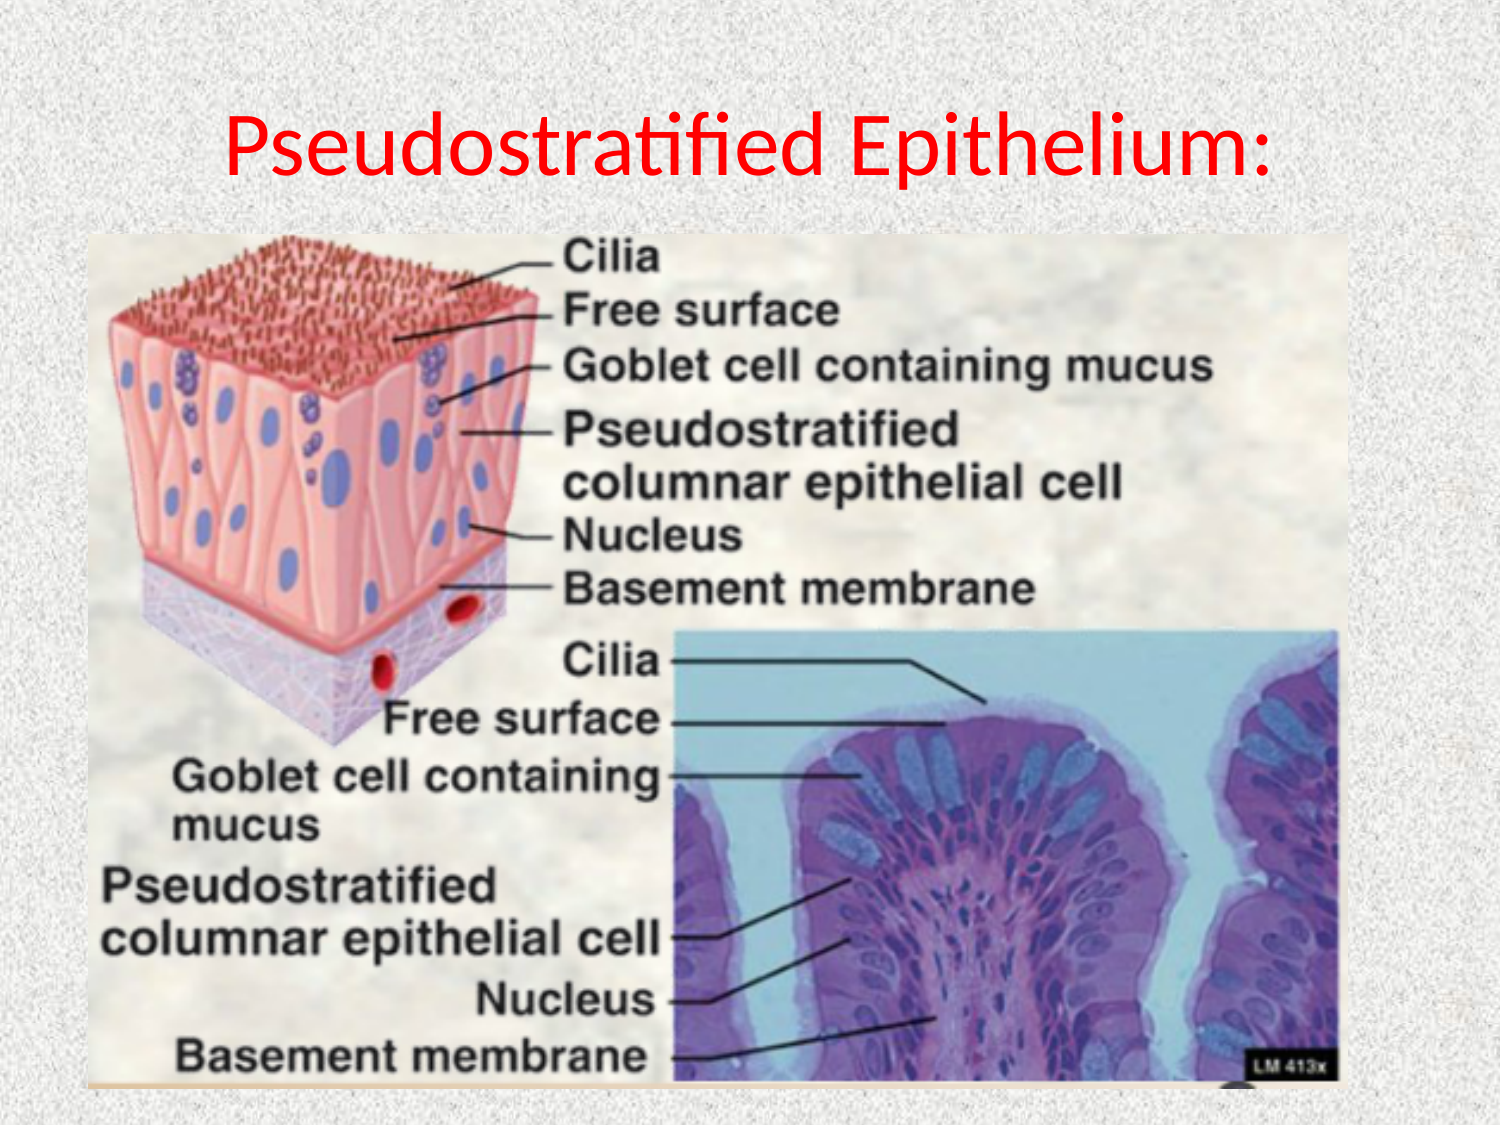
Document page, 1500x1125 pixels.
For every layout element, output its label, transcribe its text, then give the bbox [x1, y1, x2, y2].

title Pseudostratified Epithelium: [75, 45, 1425, 233]
picture [0, 0, 1500, 1125]
